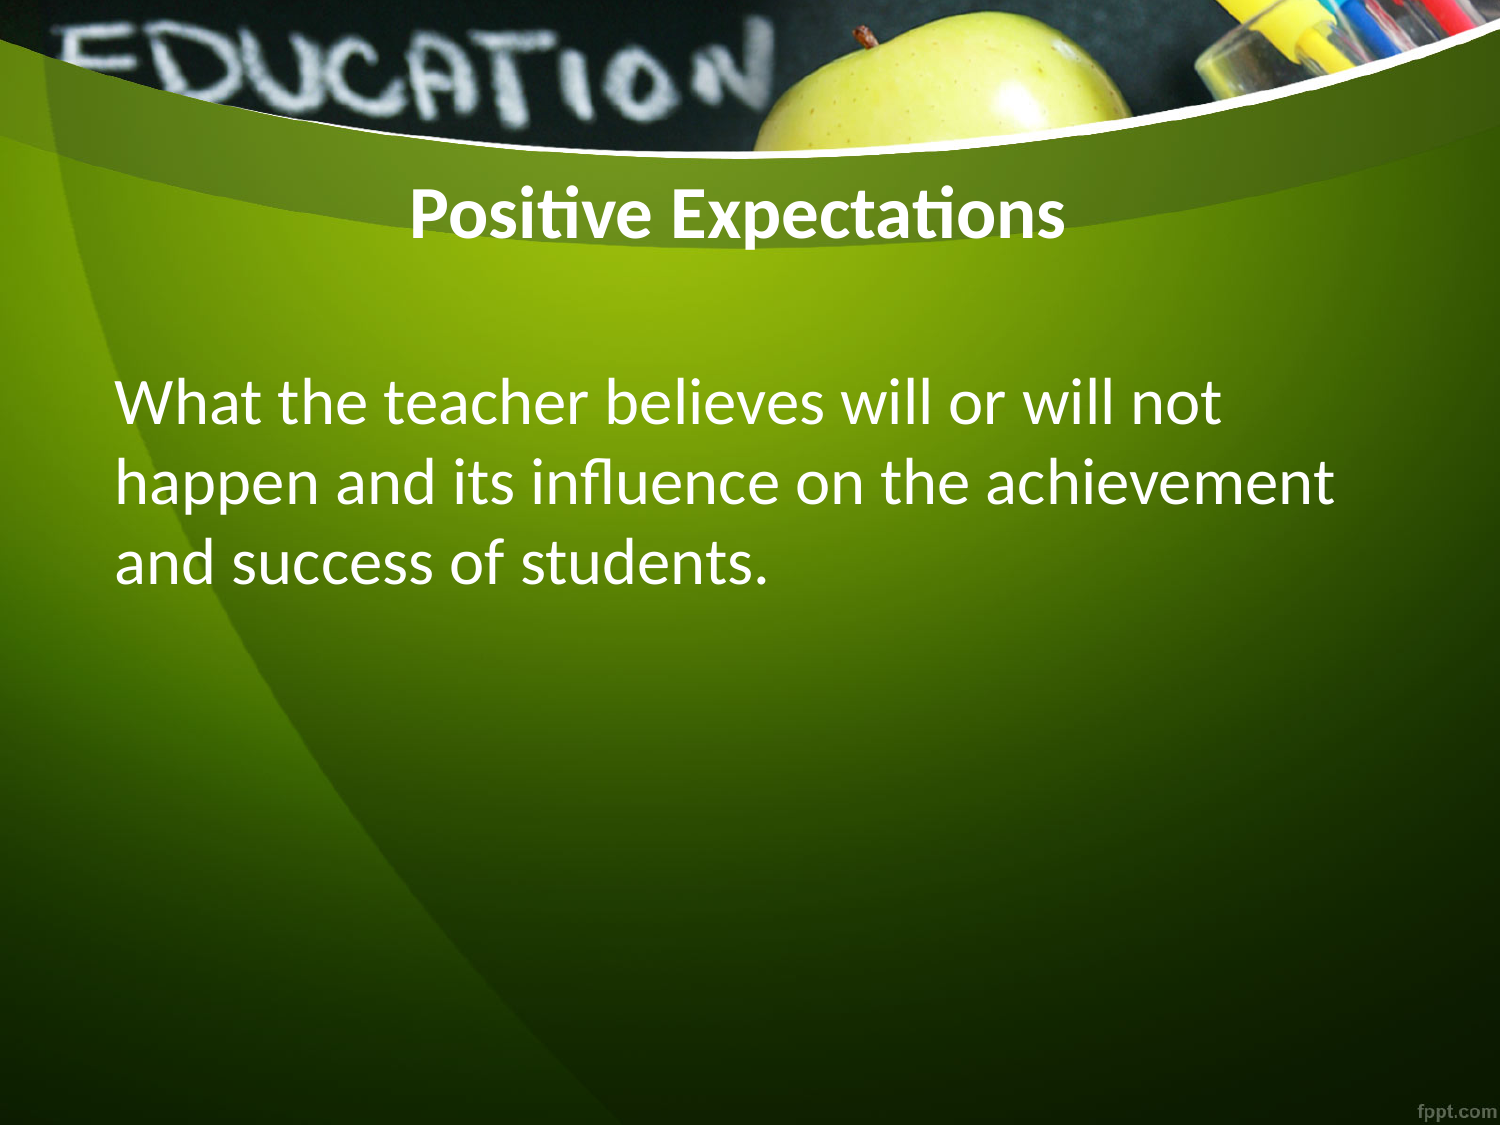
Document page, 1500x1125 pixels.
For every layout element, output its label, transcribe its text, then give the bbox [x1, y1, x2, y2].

picture [0, 0, 1500, 1125]
title Positive Expectations [187, 137, 1290, 280]
list What the teacher believes will or will not happen and its influence on the achievement and success of students. [99, 350, 1425, 1040]
